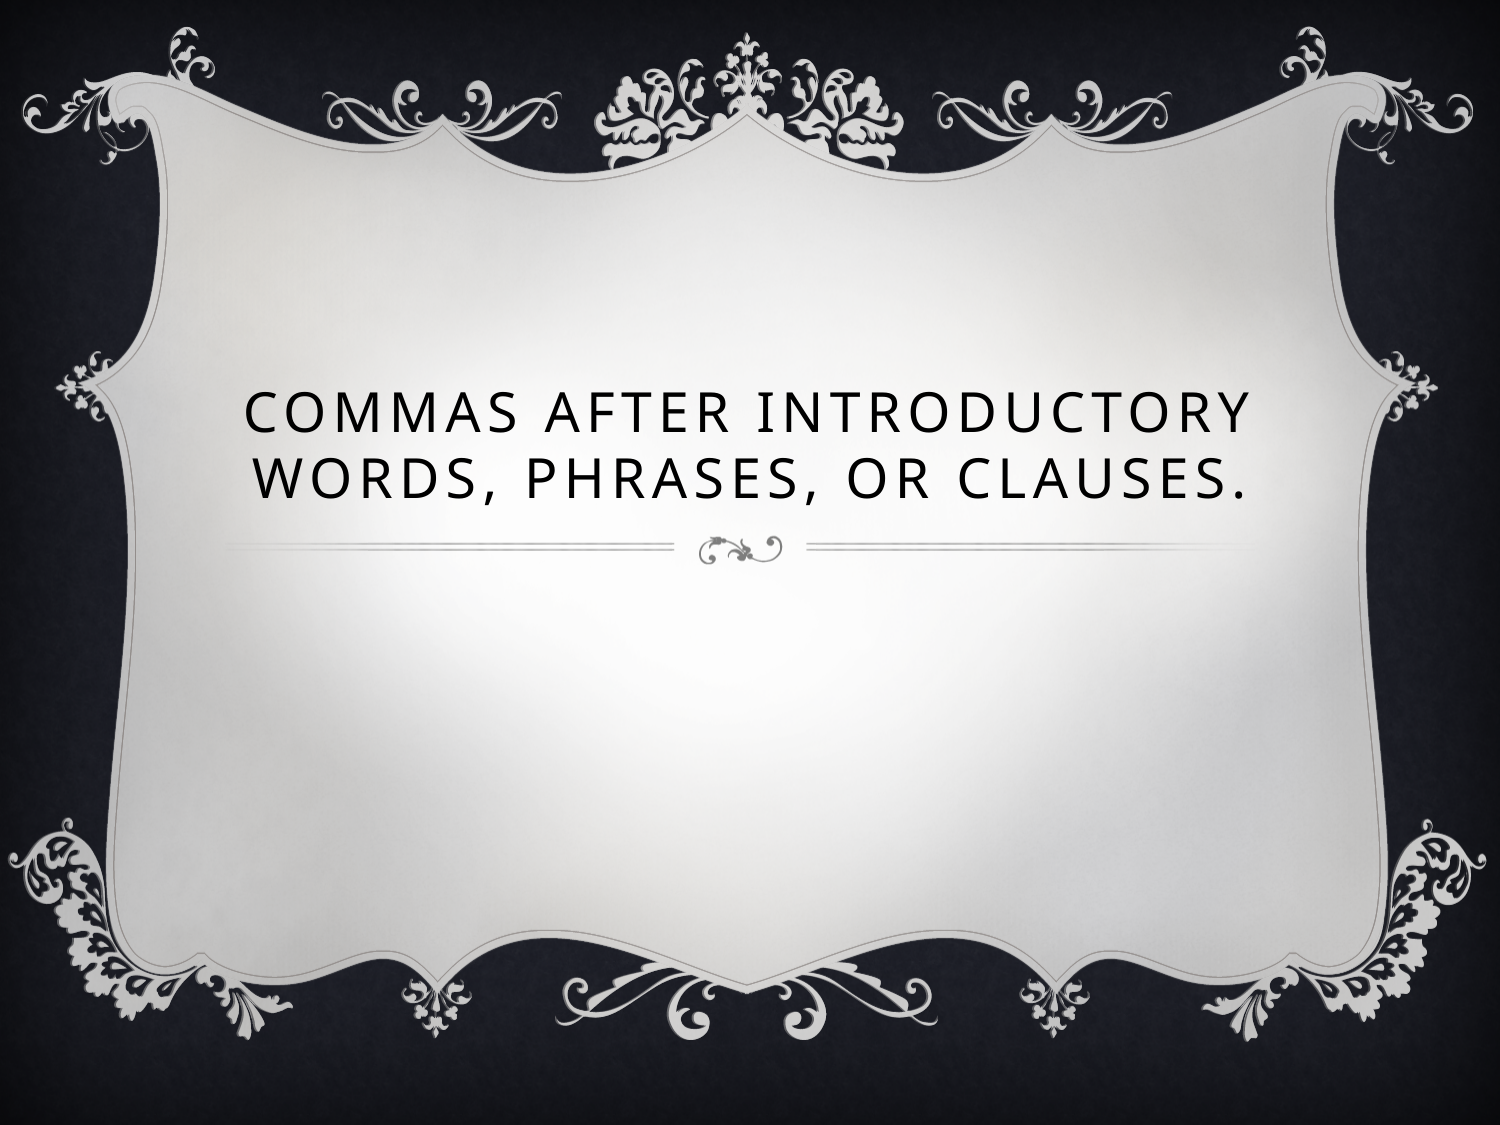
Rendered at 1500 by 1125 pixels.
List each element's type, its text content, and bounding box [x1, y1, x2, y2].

title Commas after introductory words, phrases, or clauses. [225, 305, 1275, 518]
picture [0, 613, 1500, 1125]
picture [0, 0, 1500, 459]
